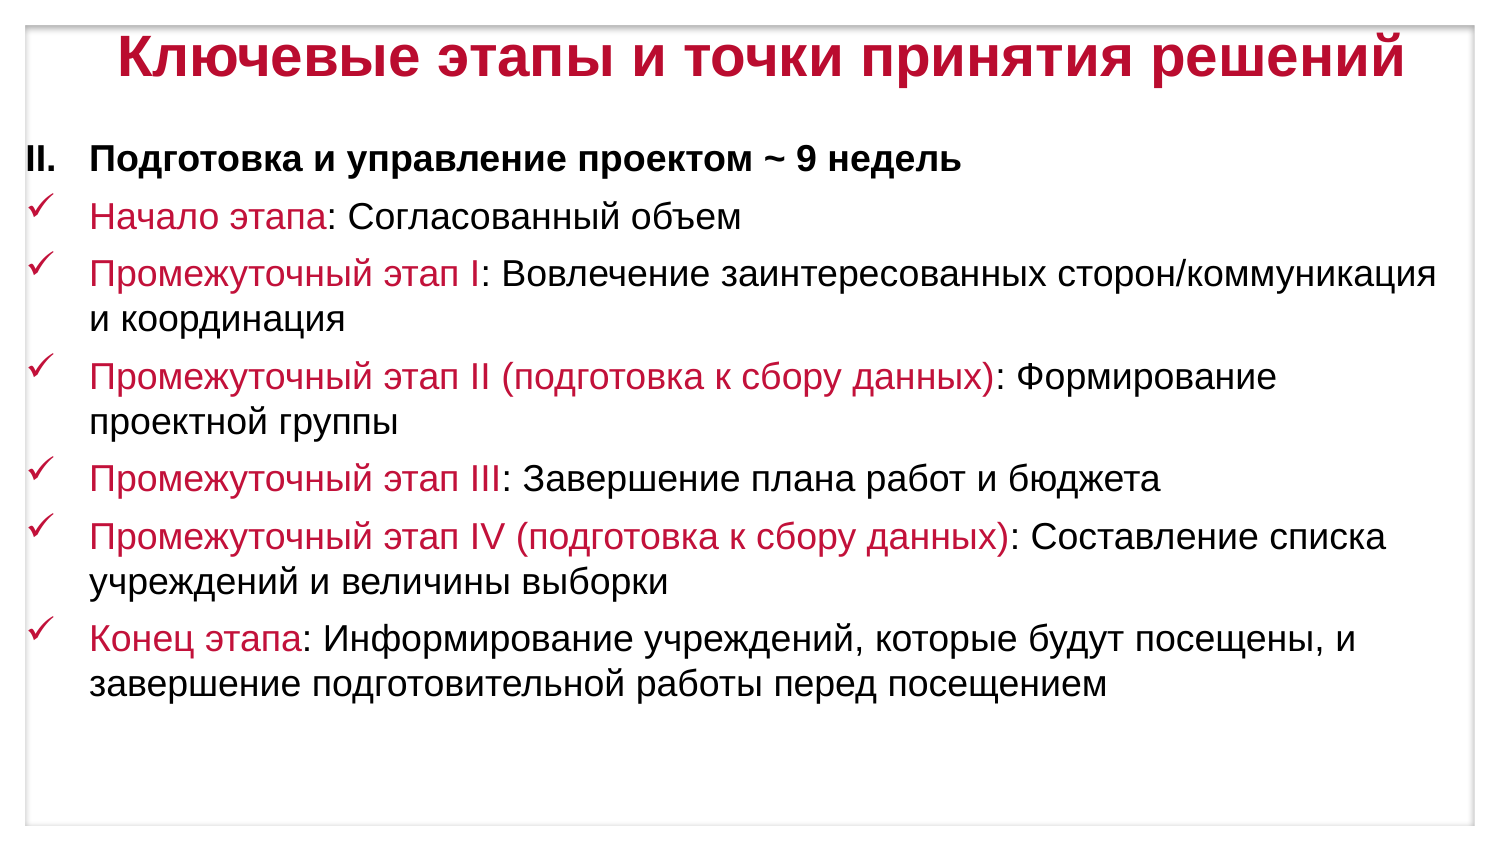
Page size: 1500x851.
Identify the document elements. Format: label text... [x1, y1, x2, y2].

title Ключевые этапы и точки принятия решений [33, 0, 1490, 96]
list Подготовка и управление проектом ~ 9 недель Начало этапа: Согласованный объем Промежуточный этап I: Вовлечение заинтересованных сторон/коммуникация и координация Промежуточный этап II (подготовка к сбору данных): Формирование проектной группы Промежуточный этап III: Завершение плана работ и бюджета Промежуточный этап IV (подготовка к сбору данных): Составление списка учреждений и величины выборки Конец этапа: Информирование учреждений, которые будут посещены, и завершение подготовительной работы перед посещением [10, 126, 1477, 851]
